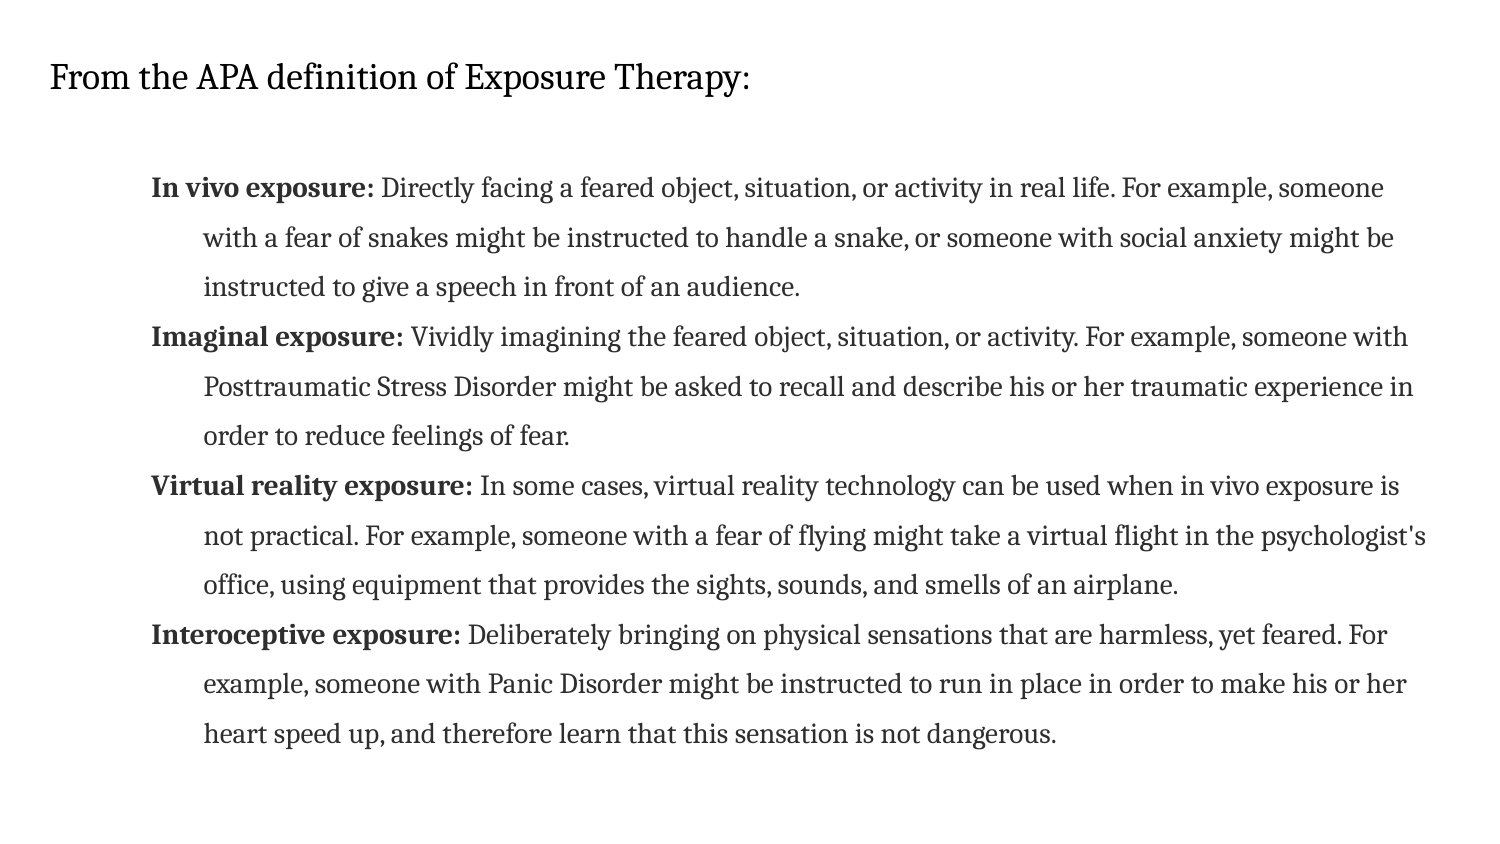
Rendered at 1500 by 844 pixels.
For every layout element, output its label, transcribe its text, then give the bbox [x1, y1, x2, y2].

text_box From the APA definition of Exposure Therapy: [34, 37, 837, 131]
list In vivo exposure: Directly facing a feared object, situation, or activity in real life. For example, someone with a fear of snakes might be instructed to handle a snake, or someone with social anxiety might be instructed to give a speech in front of an audience. Imaginal exposure: Vividly imagining the feared object, situation, or activity. For example, someone with Posttraumatic Stress Disorder might be asked to recall and describe his or her traumatic experience in order to reduce feelings of fear. Virtual reality exposure: In some cases, virtual reality technology can be used when in vivo exposure is not practical. For example, someone with a fear of flying might take a virtual flight in the psychologist's office, using equipment that provides the sights, sounds, and smells of an airplane. Interoceptive exposure: Deliberately bringing on physical sensations that are harmless, yet feared. For example, someone with Panic Disorder might be instructed to run in place in order to make his or her heart speed up, and therefore learn that this sensation is not dangerous. [51, 138, 1449, 687]
